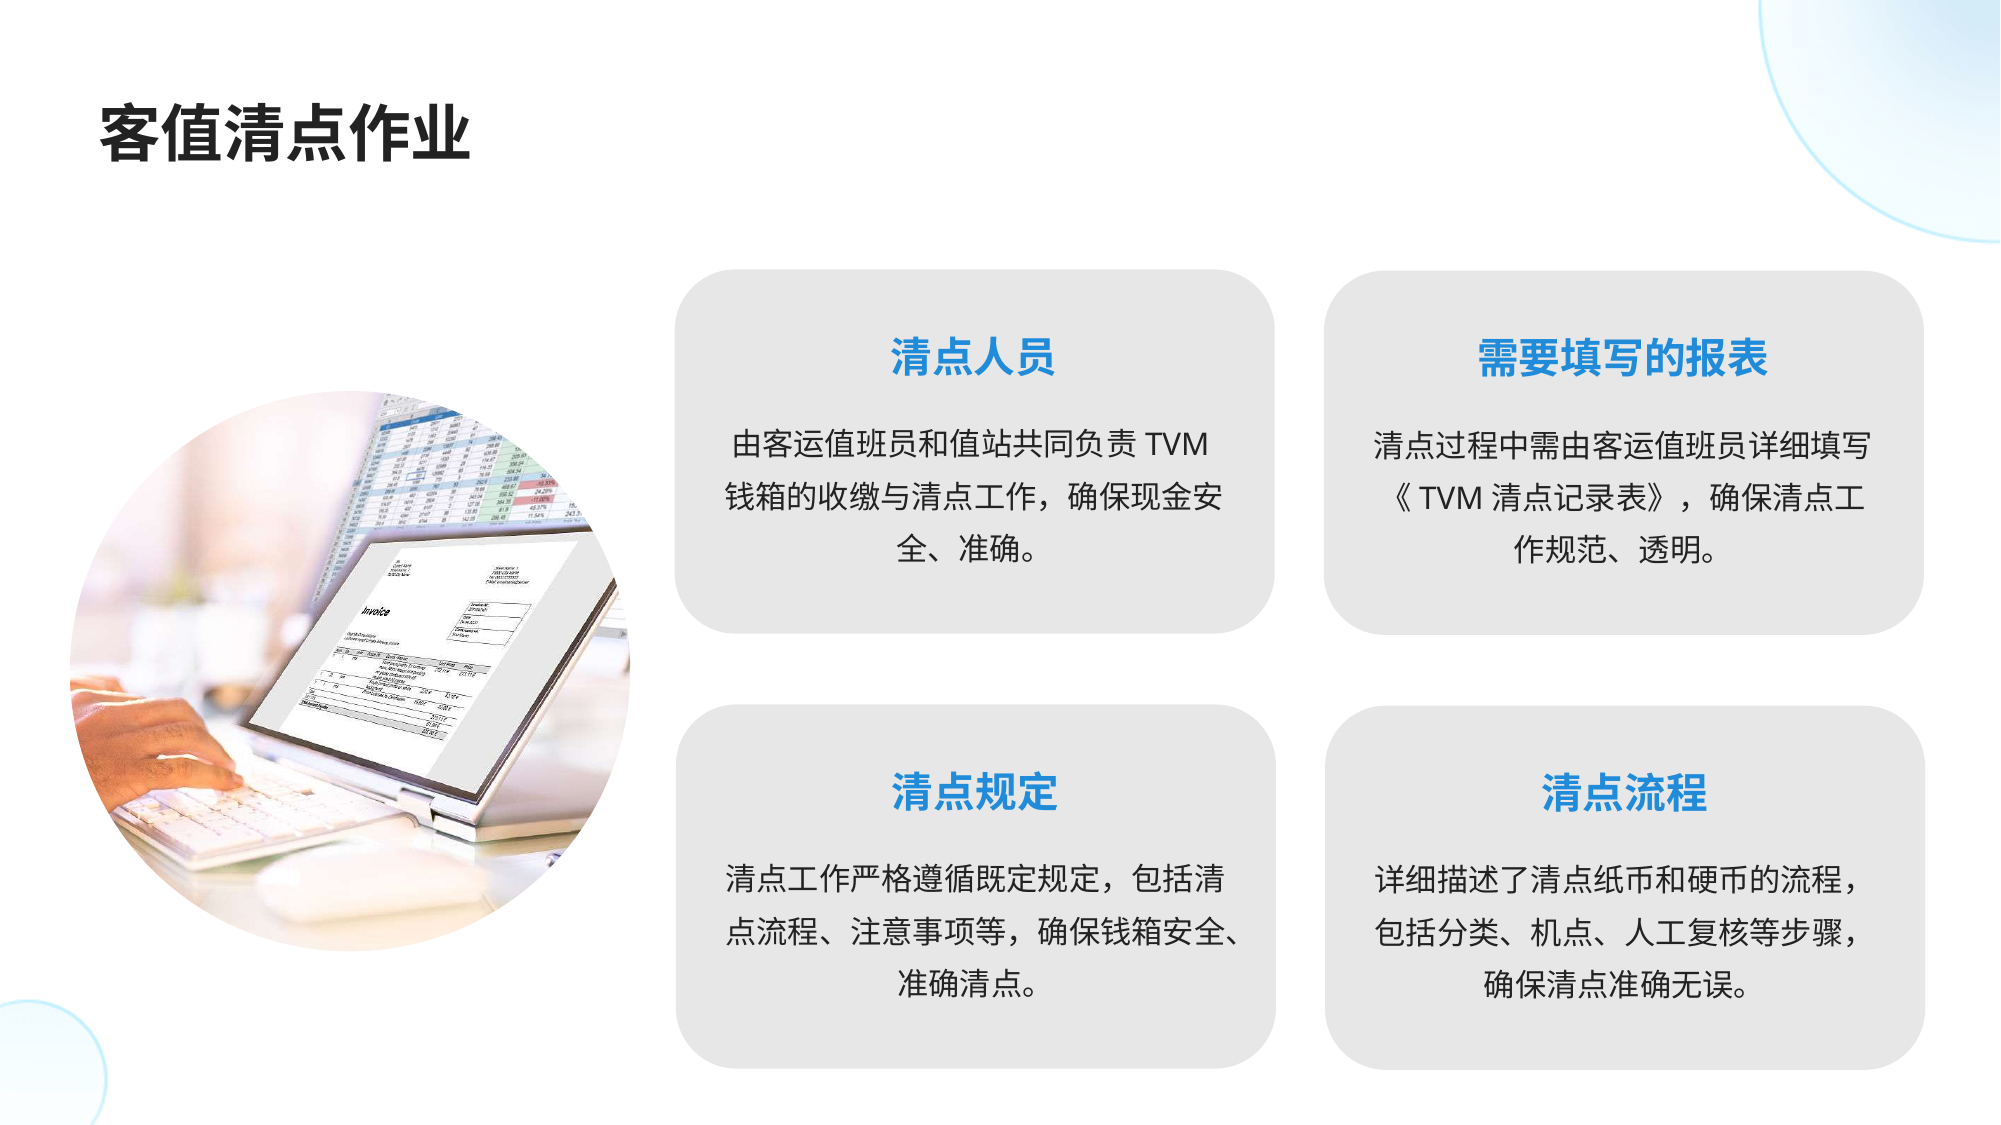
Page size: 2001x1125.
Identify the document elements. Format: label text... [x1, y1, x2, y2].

text_box 清点规定 [708, 745, 1242, 826]
text_box 需要填写的报表 [1356, 311, 1890, 393]
text_box [1325, 705, 1926, 1070]
picture [0, 0, 2001, 1125]
text_box 客值清点作业 [78, 43, 1922, 189]
text_box [675, 704, 1276, 1069]
text_box 由客运值班员和值站共同负责TVM钱箱的收缴与清点工作，确保现金安全、准确。 [707, 404, 1241, 578]
text_box 清点工作严格遵循既定规定，包括清点流程、注意事项等，确保钱箱安全、准确清点。 [708, 839, 1242, 1013]
text_box 详细描述了清点纸币和硬币的流程，包括分类、机点、人工复核等步骤，确保清点准确无误。 [1357, 840, 1892, 1014]
text_box [674, 269, 1275, 634]
text_box [1323, 270, 1924, 635]
text_box 清点人员 [707, 310, 1241, 391]
text_box 清点过程中需由客运值班员详细填写《TVM清点记录表》，确保清点工作规范、透明。 [1356, 405, 1890, 579]
text_box 清点流程 [1357, 746, 1892, 828]
